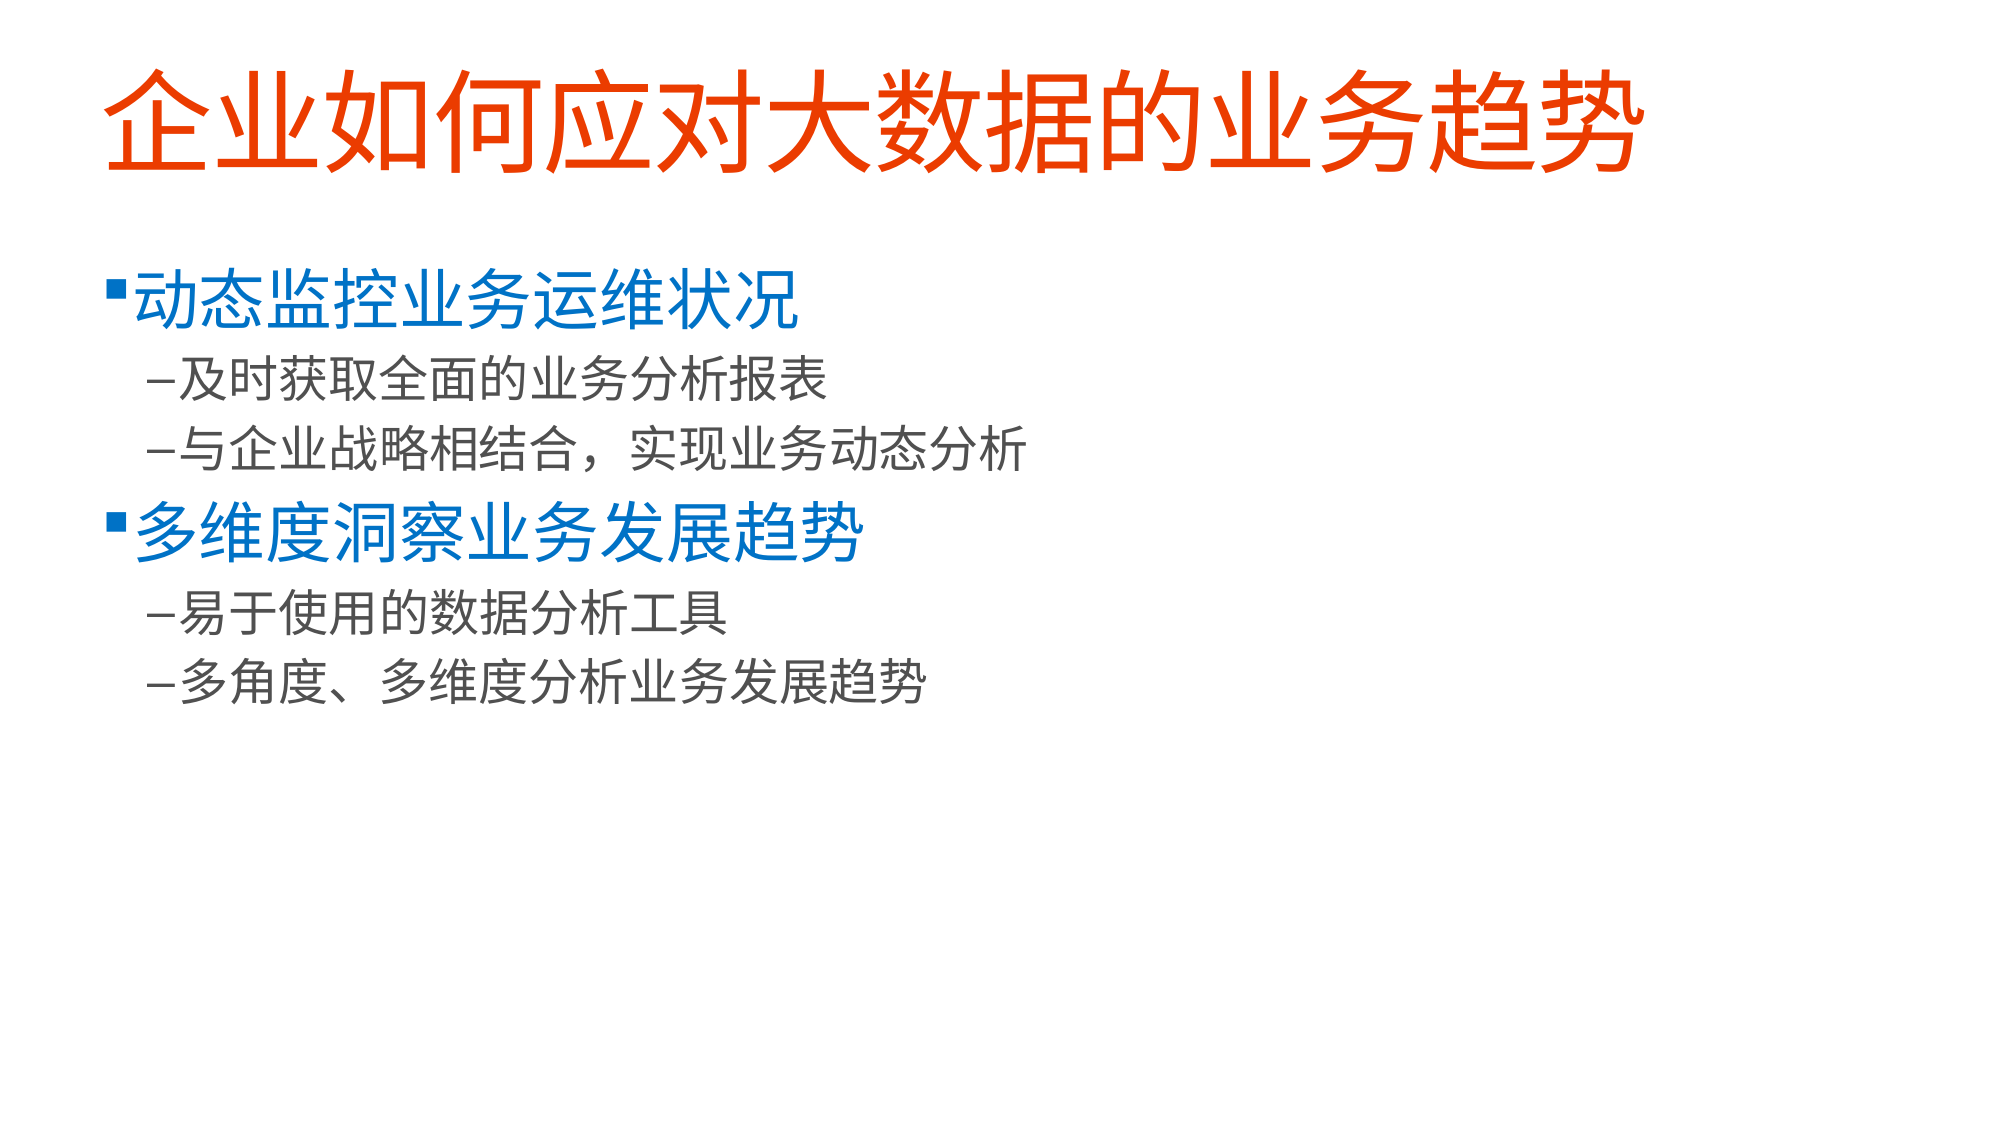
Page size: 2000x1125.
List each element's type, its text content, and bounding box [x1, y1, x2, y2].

list 动态监控业务运维状况 及时获取全面的业务分析报表 与企业战略相结合，实现业务动态分析 多维度洞察业务发展趋势 易于使用的数据分析工具 多角度、多维度分析业务发展趋势 [85, 249, 1925, 1000]
title 企业如何应对大数据的业务趋势 [85, 59, 1925, 188]
